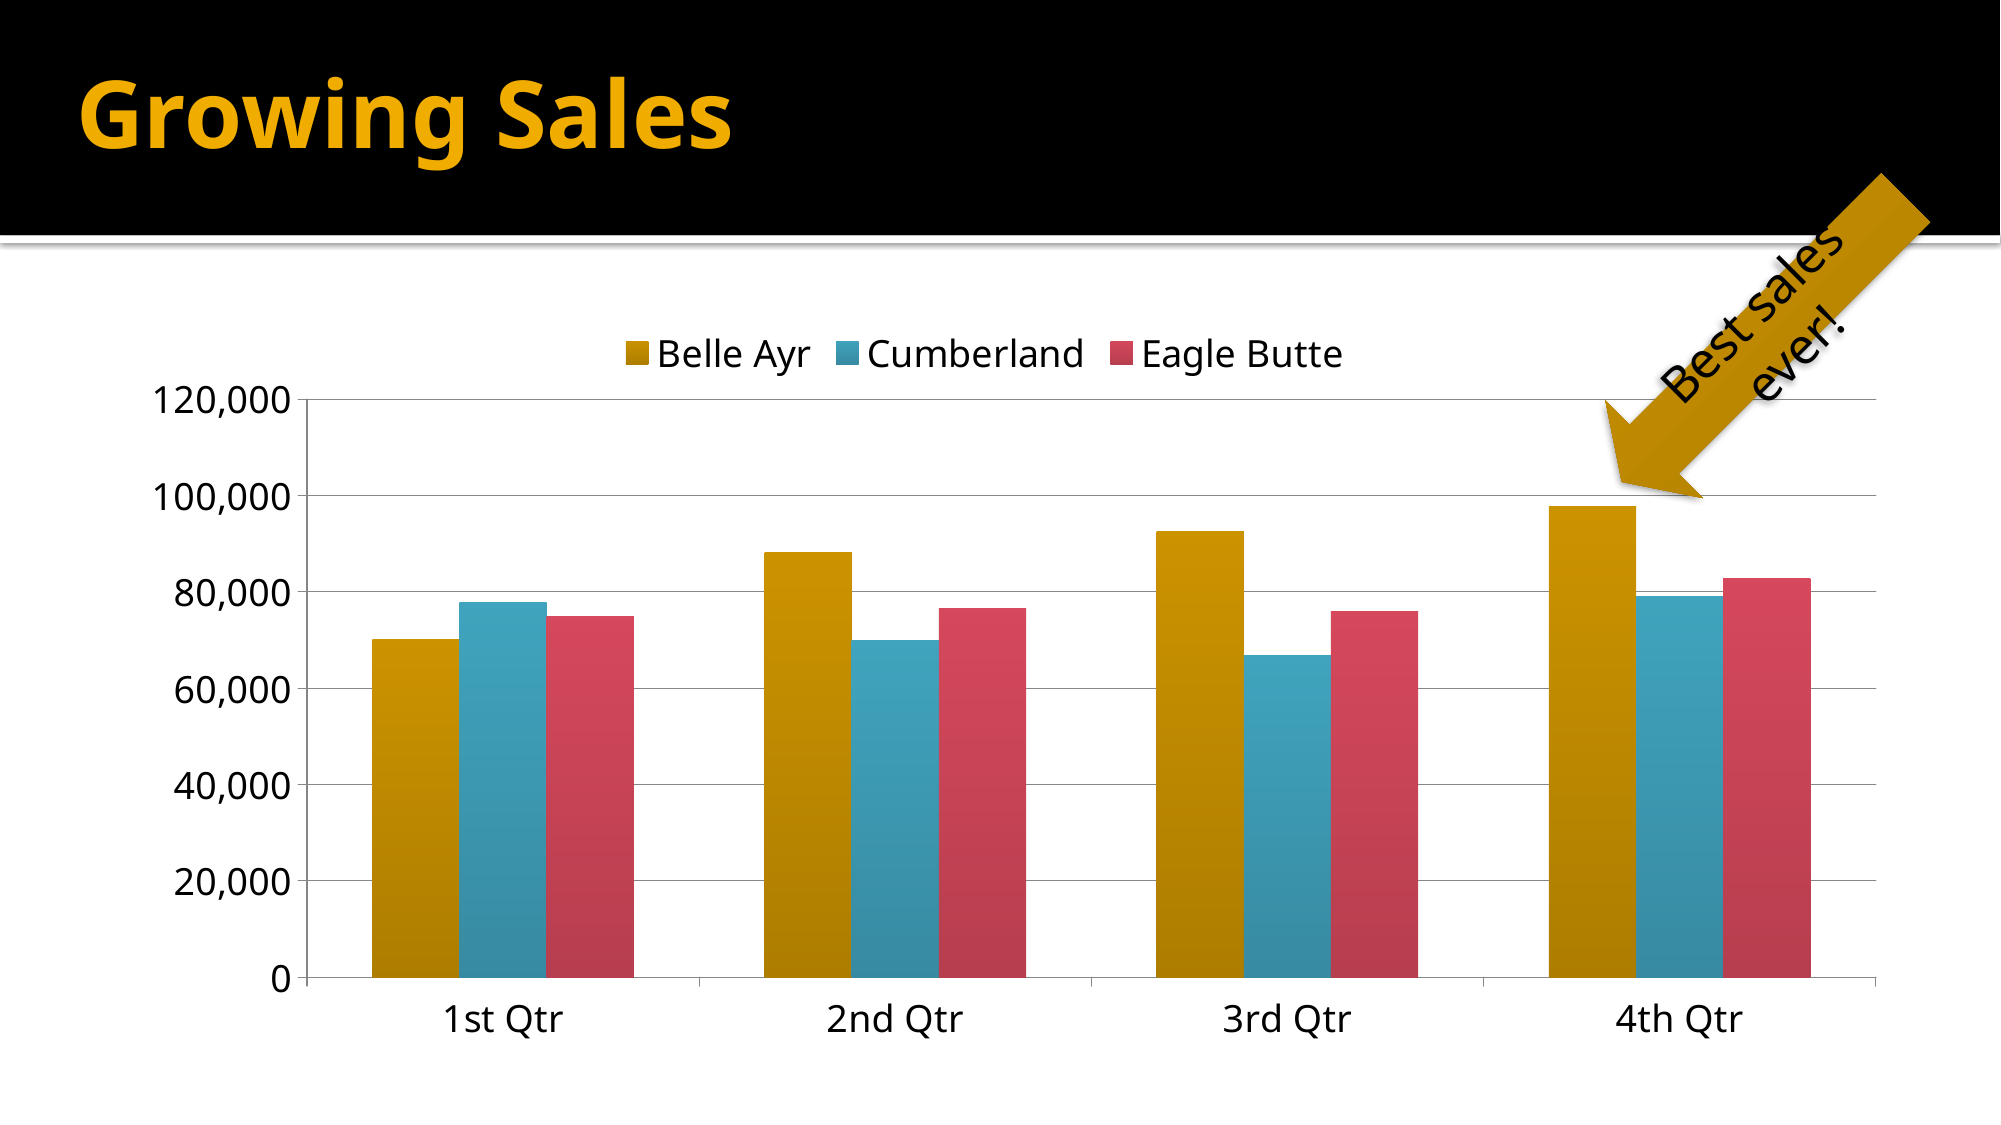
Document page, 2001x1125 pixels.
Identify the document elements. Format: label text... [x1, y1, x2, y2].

title Growing Sales [60, 17, 1340, 205]
chart [49, 308, 1922, 1060]
text_box Best sales ever! [1746, 173, 1931, 308]
